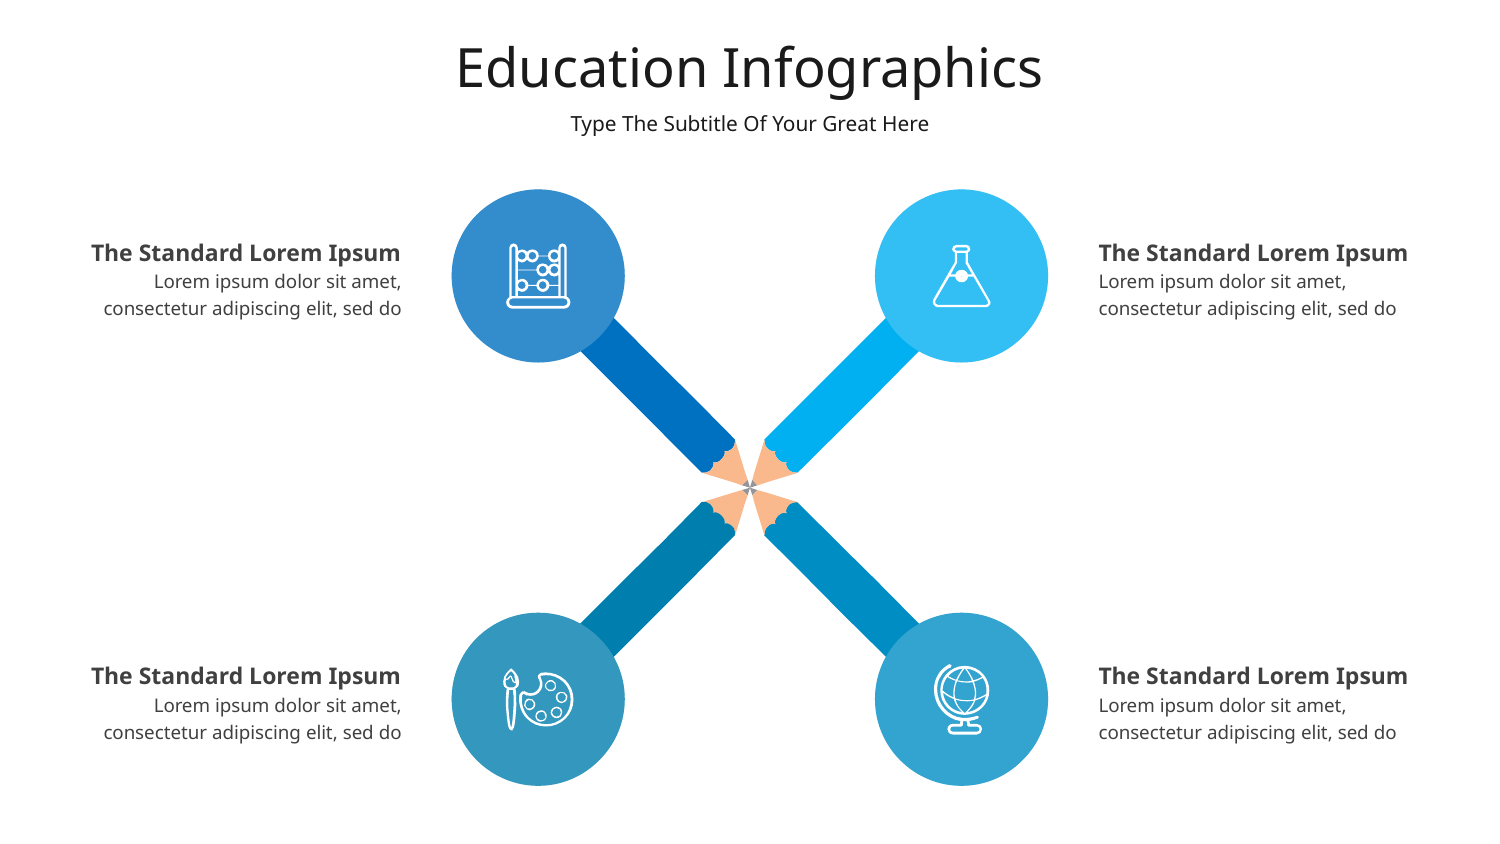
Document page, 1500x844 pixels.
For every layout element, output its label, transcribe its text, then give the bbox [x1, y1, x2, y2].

text_box The Standard Lorem Ipsum Lorem ipsum dolor sit amet, consectetur adipiscing elit, sed do [86, 232, 402, 320]
text_box The Standard Lorem Ipsum Lorem ipsum dolor sit amet, consectetur adipiscing elit, sed do [86, 655, 402, 743]
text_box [933, 663, 990, 735]
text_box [443, 501, 736, 795]
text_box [502, 668, 574, 731]
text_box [764, 180, 1057, 474]
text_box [932, 244, 991, 308]
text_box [763, 501, 1057, 795]
title Education Infographics [63, 25, 1437, 107]
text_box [443, 180, 736, 474]
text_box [701, 439, 798, 536]
text_box The Standard Lorem Ipsum Lorem ipsum dolor sit amet, consectetur adipiscing elit, sed do [1098, 232, 1414, 320]
list Type The Subtitle Of Your Great Here [63, 108, 1437, 138]
text_box The Standard Lorem Ipsum Lorem ipsum dolor sit amet, consectetur adipiscing elit, sed do [1098, 655, 1414, 743]
